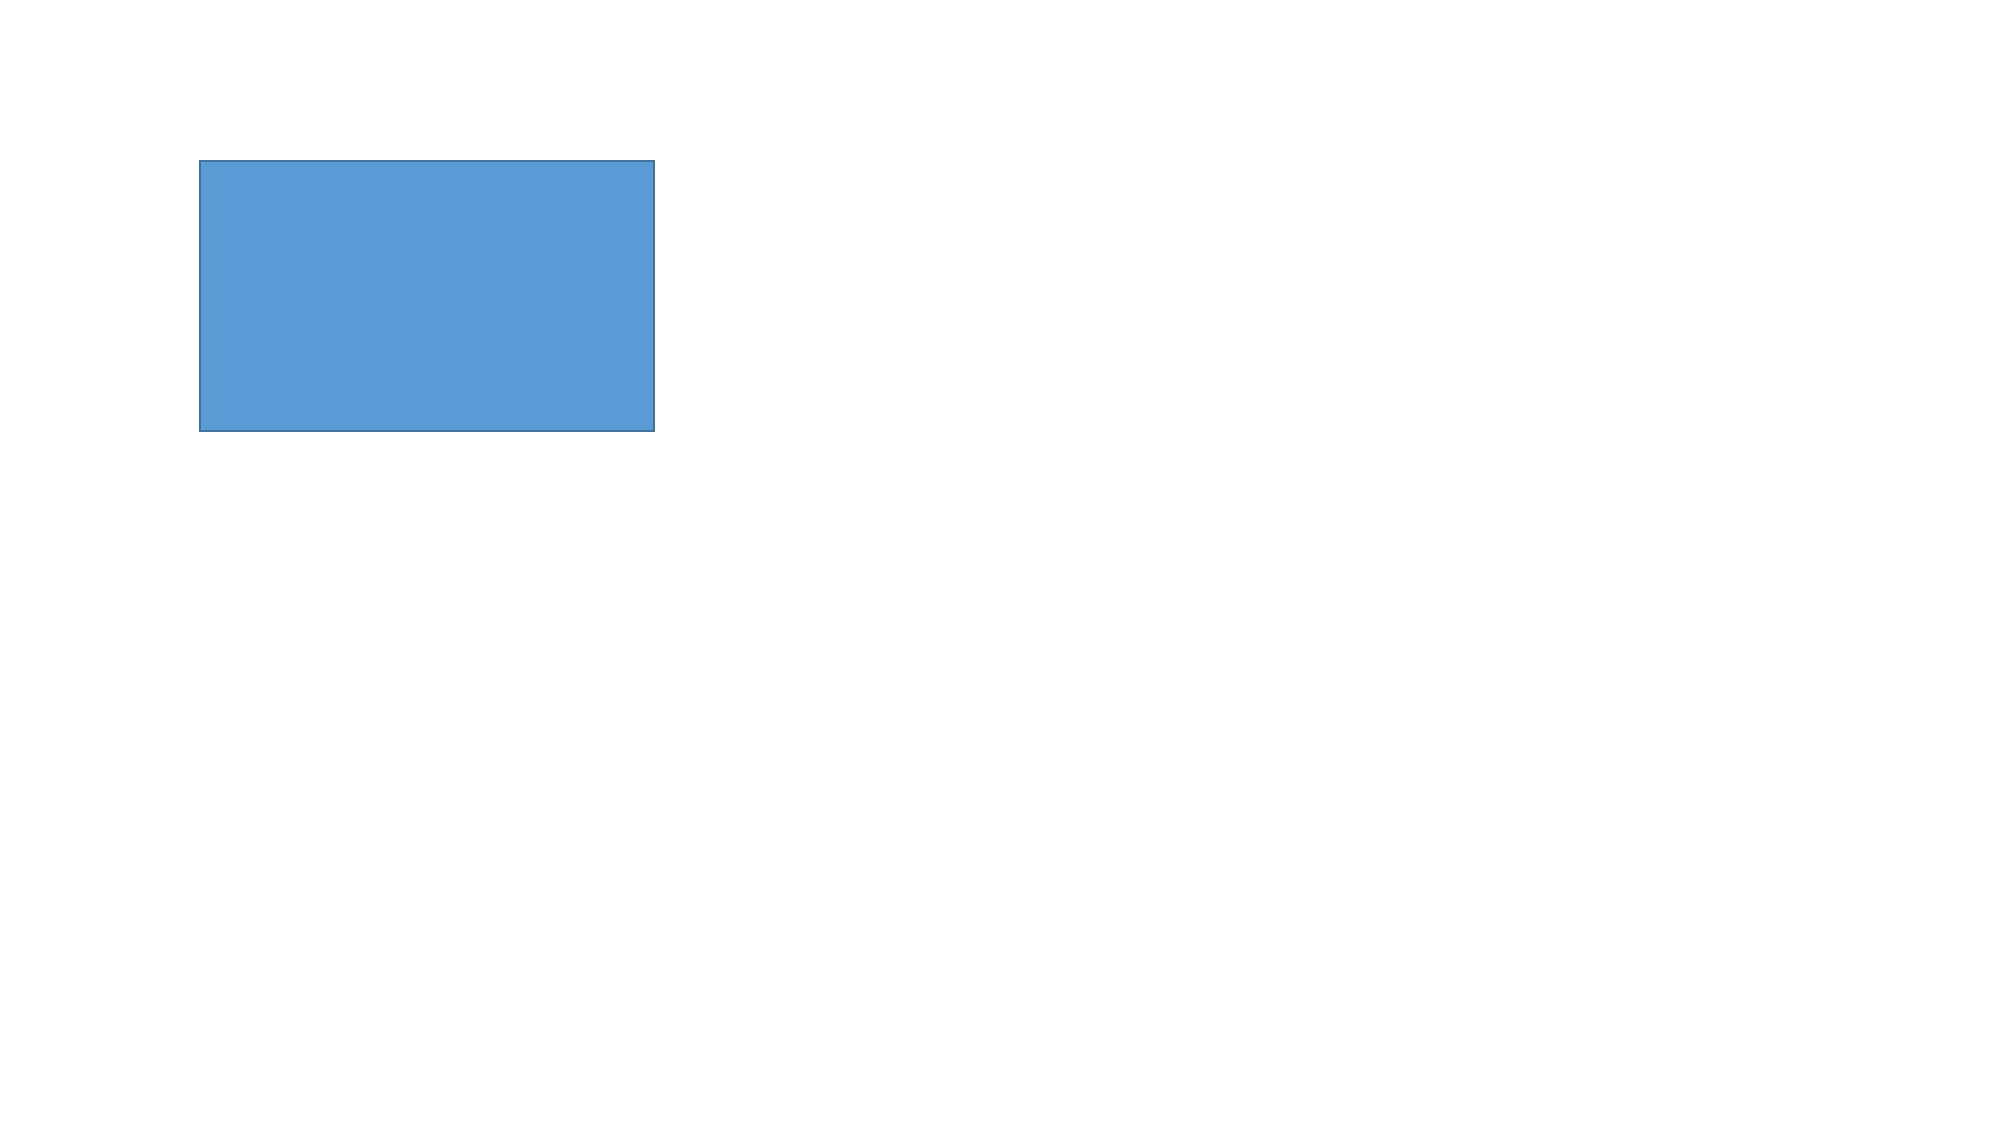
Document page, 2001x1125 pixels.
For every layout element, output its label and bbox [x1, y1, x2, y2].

text_box [199, 160, 655, 432]
